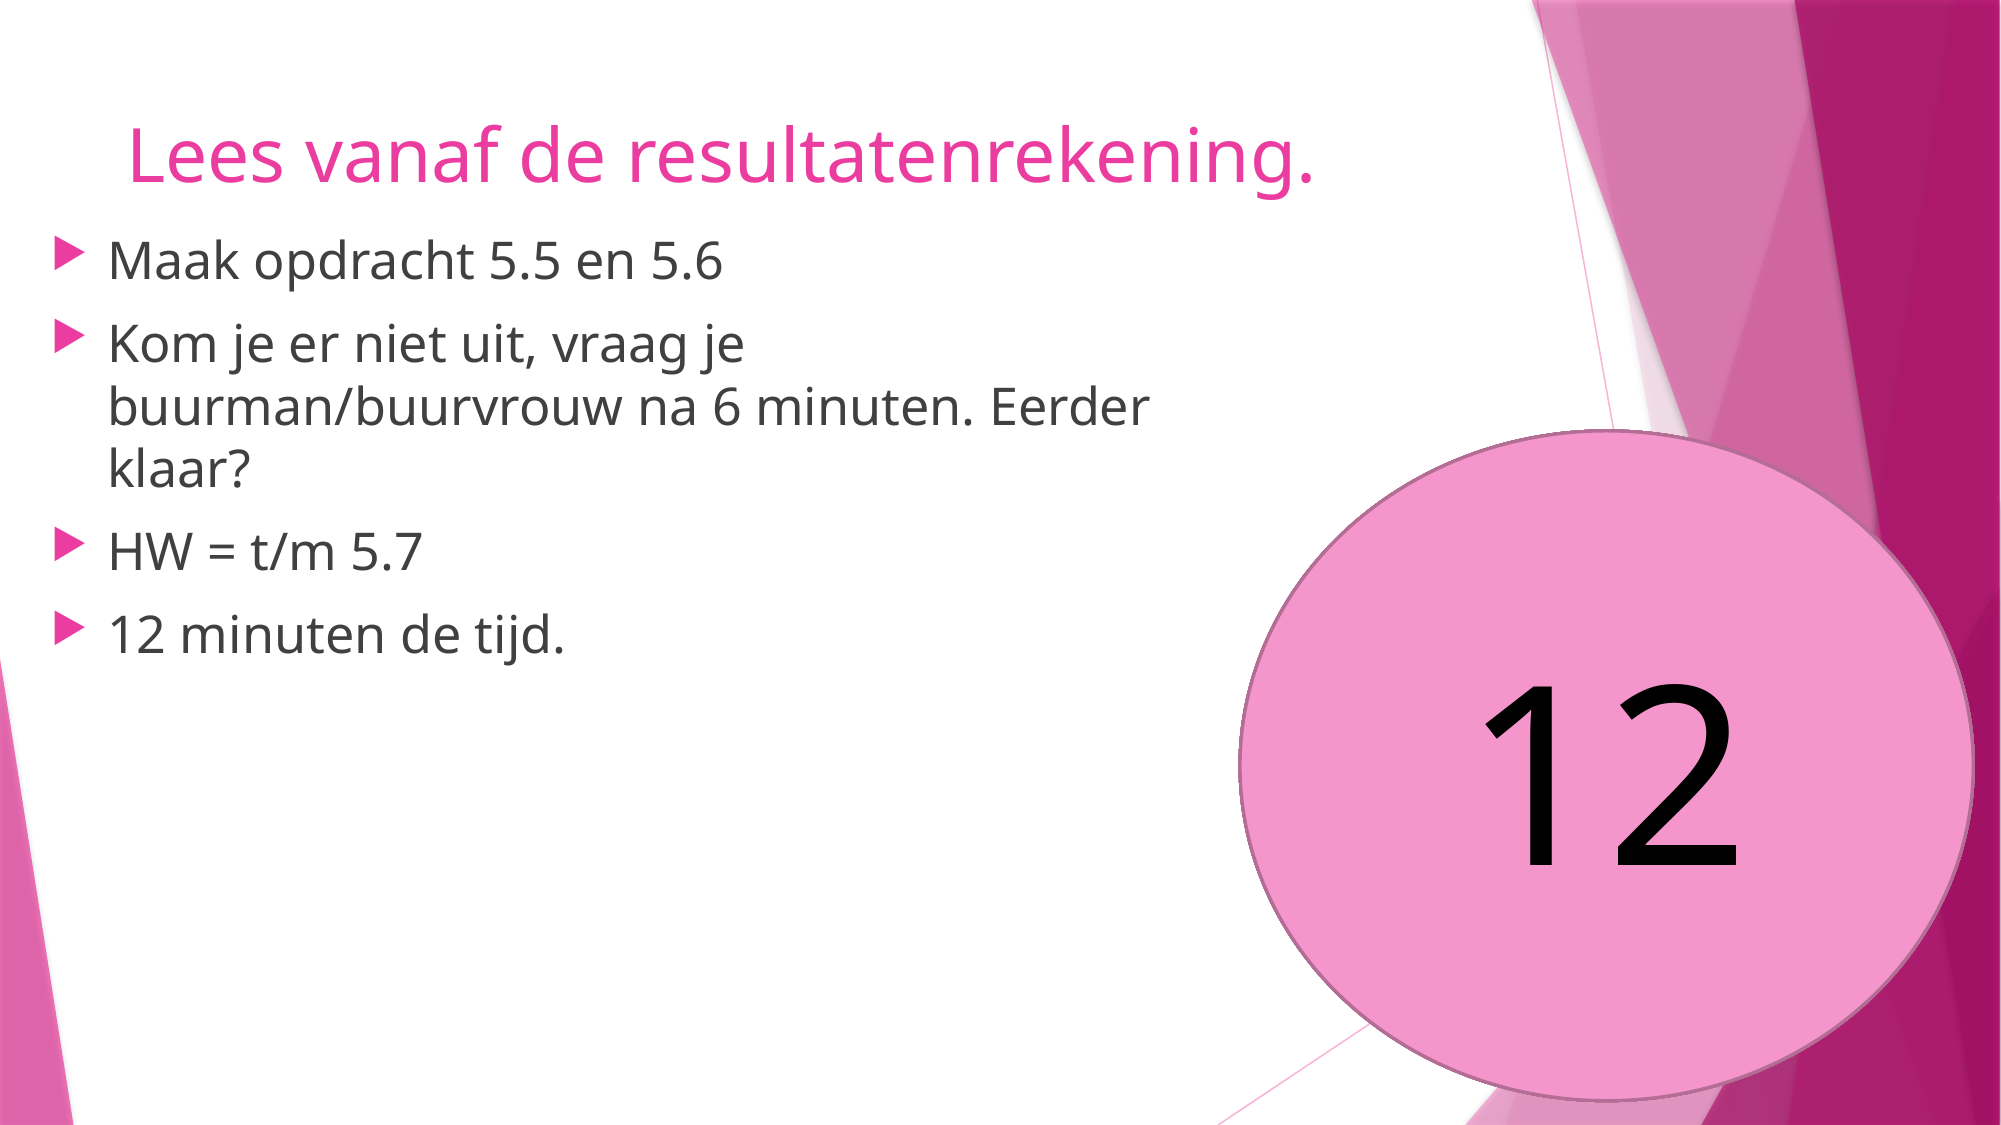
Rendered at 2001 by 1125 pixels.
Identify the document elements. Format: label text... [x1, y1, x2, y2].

text_box 12 [1238, 429, 1975, 1103]
title Lees vanaf de resultatenrekening. [111, 99, 1522, 317]
list Maak opdracht 5.5 en 5.6 Kom je er niet uit, vraag je buurman/buurvrouw na 6 minuten. Eerder klaar? HW = t/m 5.7 12 minuten de tijd. [35, 219, 1241, 1012]
